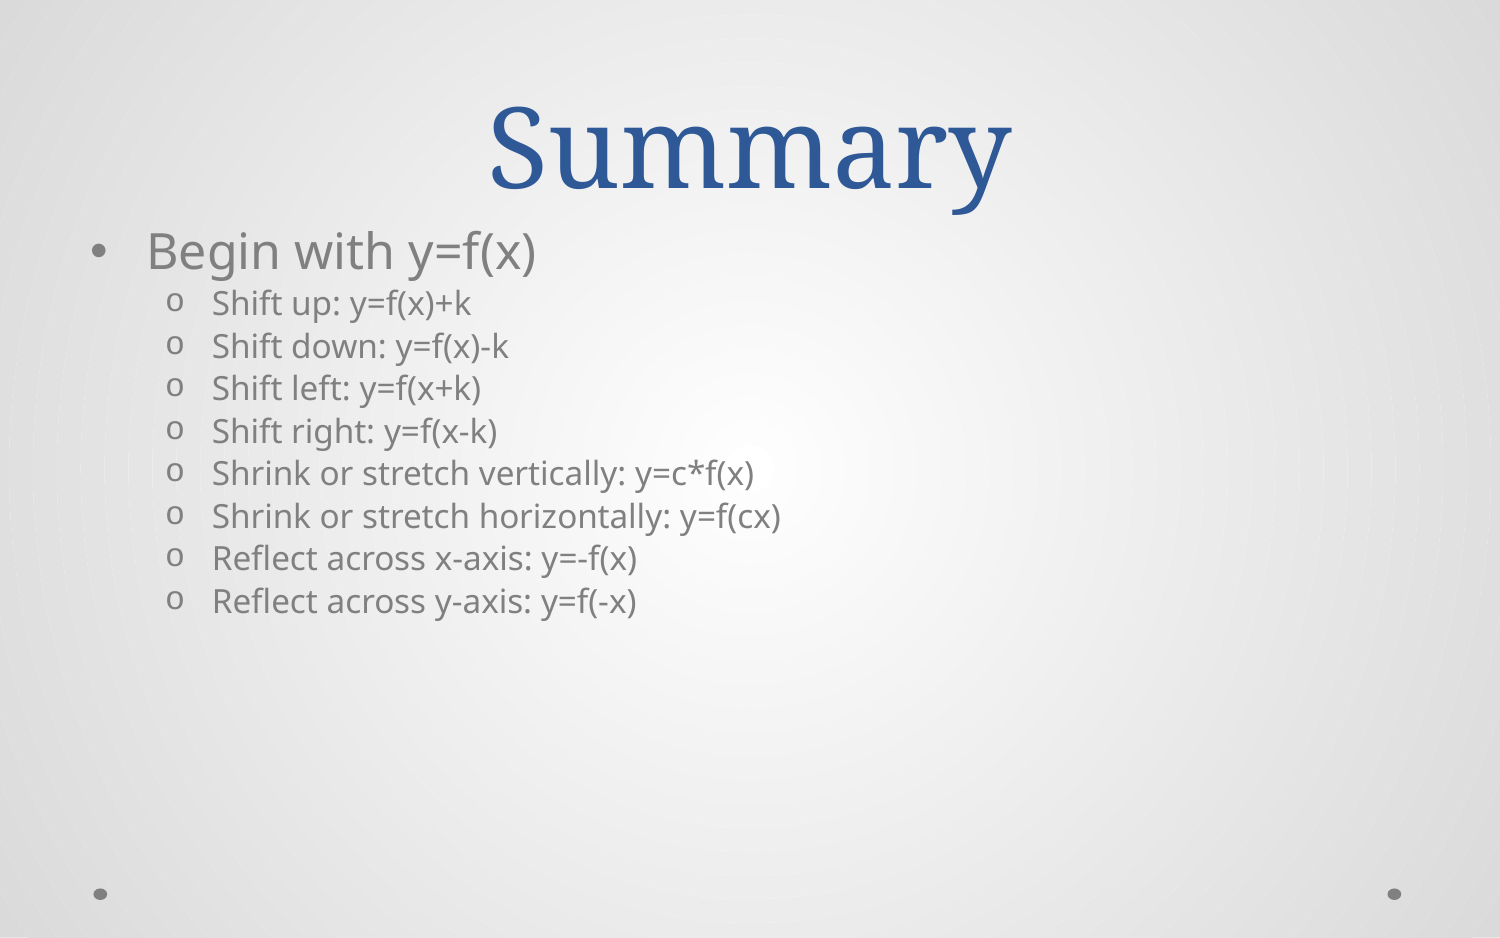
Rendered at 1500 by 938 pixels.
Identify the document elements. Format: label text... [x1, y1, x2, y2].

title Summary [75, 0, 1425, 218]
list Begin with y=f(x) Shift up: y=f(x)+k Shift down: y=f(x)-k Shift left: y=f(x+k) Shift right: y=f(x-k) Shrink or stretch vertically: y=c*f(x) Shrink or stretch horizontally: y=f(cx) Reflect across x-axis: y=-f(x) Reflect across y-axis: y=f(-x) [75, 218, 1425, 838]
